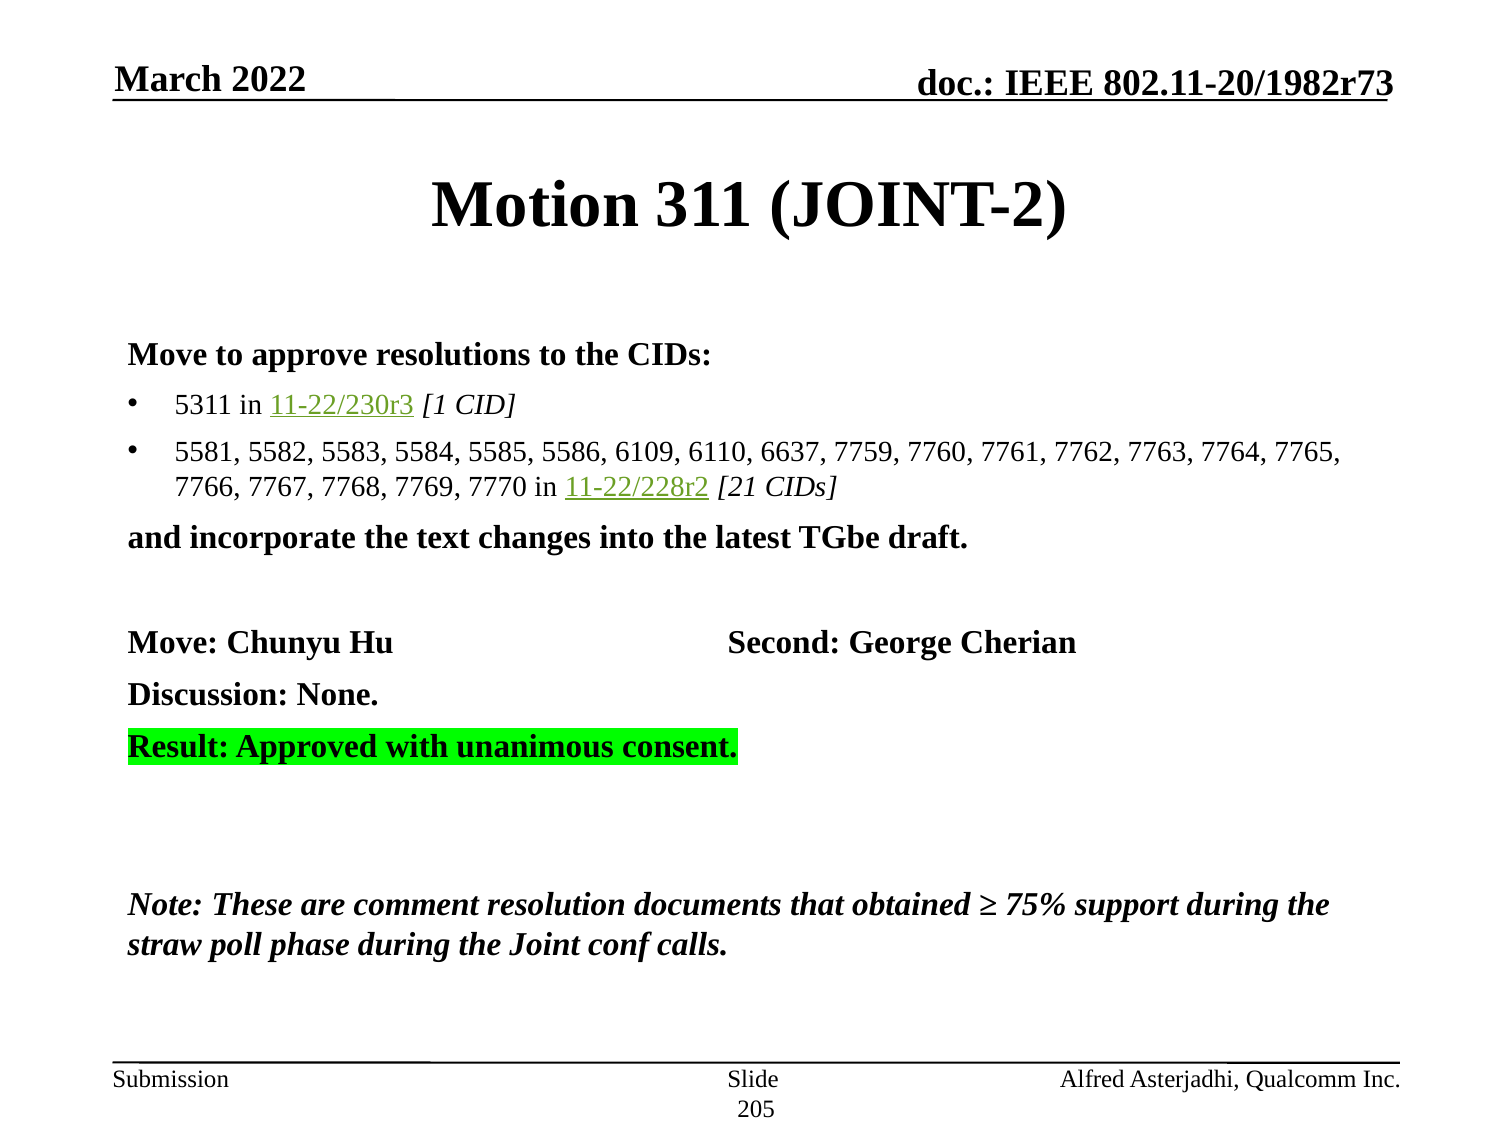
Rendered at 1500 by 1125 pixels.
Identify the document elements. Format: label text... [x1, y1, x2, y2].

slide_number Slide 205 [712, 1061, 800, 1123]
title Motion 311 (JOINT-2) [112, 112, 1388, 288]
footer Alfred Asterjadhi, Qualcomm Inc. [878, 1061, 1402, 1093]
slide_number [114, 54, 423, 100]
list Move to approve resolutions to the CIDs: 5311 in 11-22/230r3 [1 CID] 5581, 5582, 5583, 5584, 5585, 5586, 6109, 6110, 6637, 7759, 7760, 7761, 7762, 7763, 7764, 7765, 7766, 7767, 7768, 7769, 7770 in 11-22/228r2 [21 CIDs] and incorporate the text changes into the latest TGbe draft. Move: Chunyu Hu Second: George Cherian Discussion: None. Result: Approved with unanimous consent. Note: These are comment resolution documents that obtained ≥ 75% support during the straw poll phase during the Joint conf calls. [112, 324, 1388, 1063]
